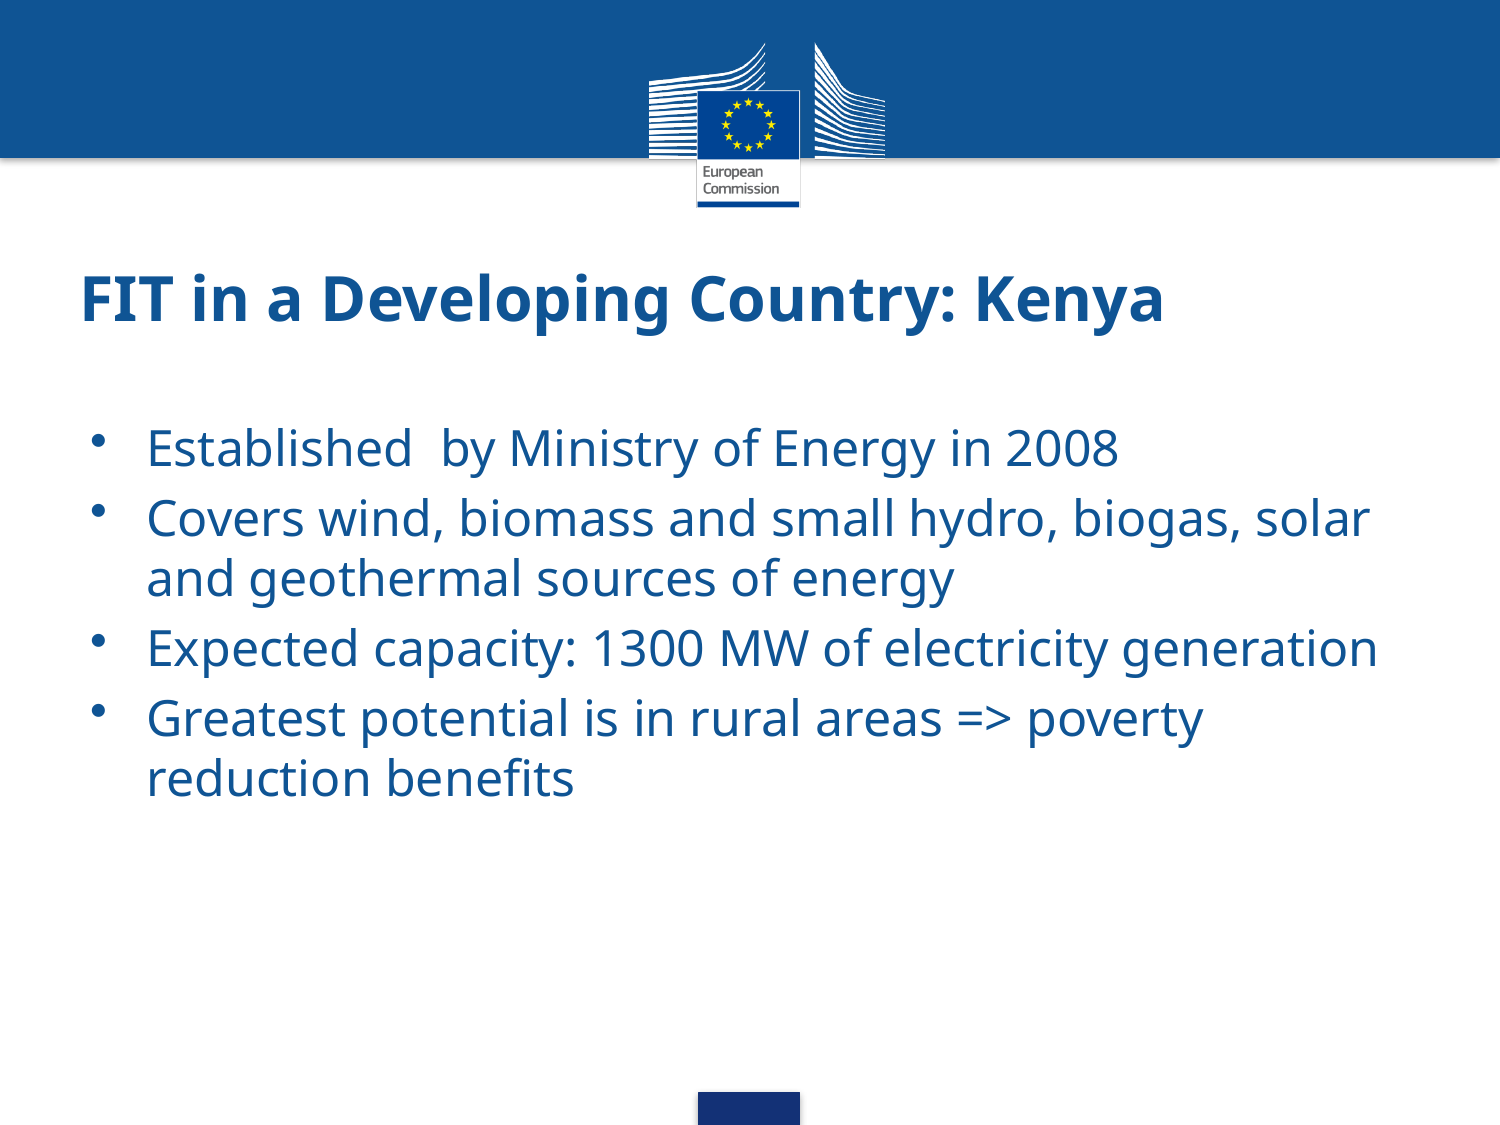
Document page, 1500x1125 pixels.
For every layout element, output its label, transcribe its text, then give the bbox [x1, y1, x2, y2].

title FIT in a Developing Country: Kenya [64, 219, 1415, 374]
picture [649, 42, 885, 208]
list Established by Ministry of Energy in 2008 Covers wind, biomass and small hydro, biogas, solar and geothermal sources of energy Expected capacity: 1300 MW of electricity generation Greatest potential is in rural areas => poverty reduction benefits [75, 408, 1425, 988]
